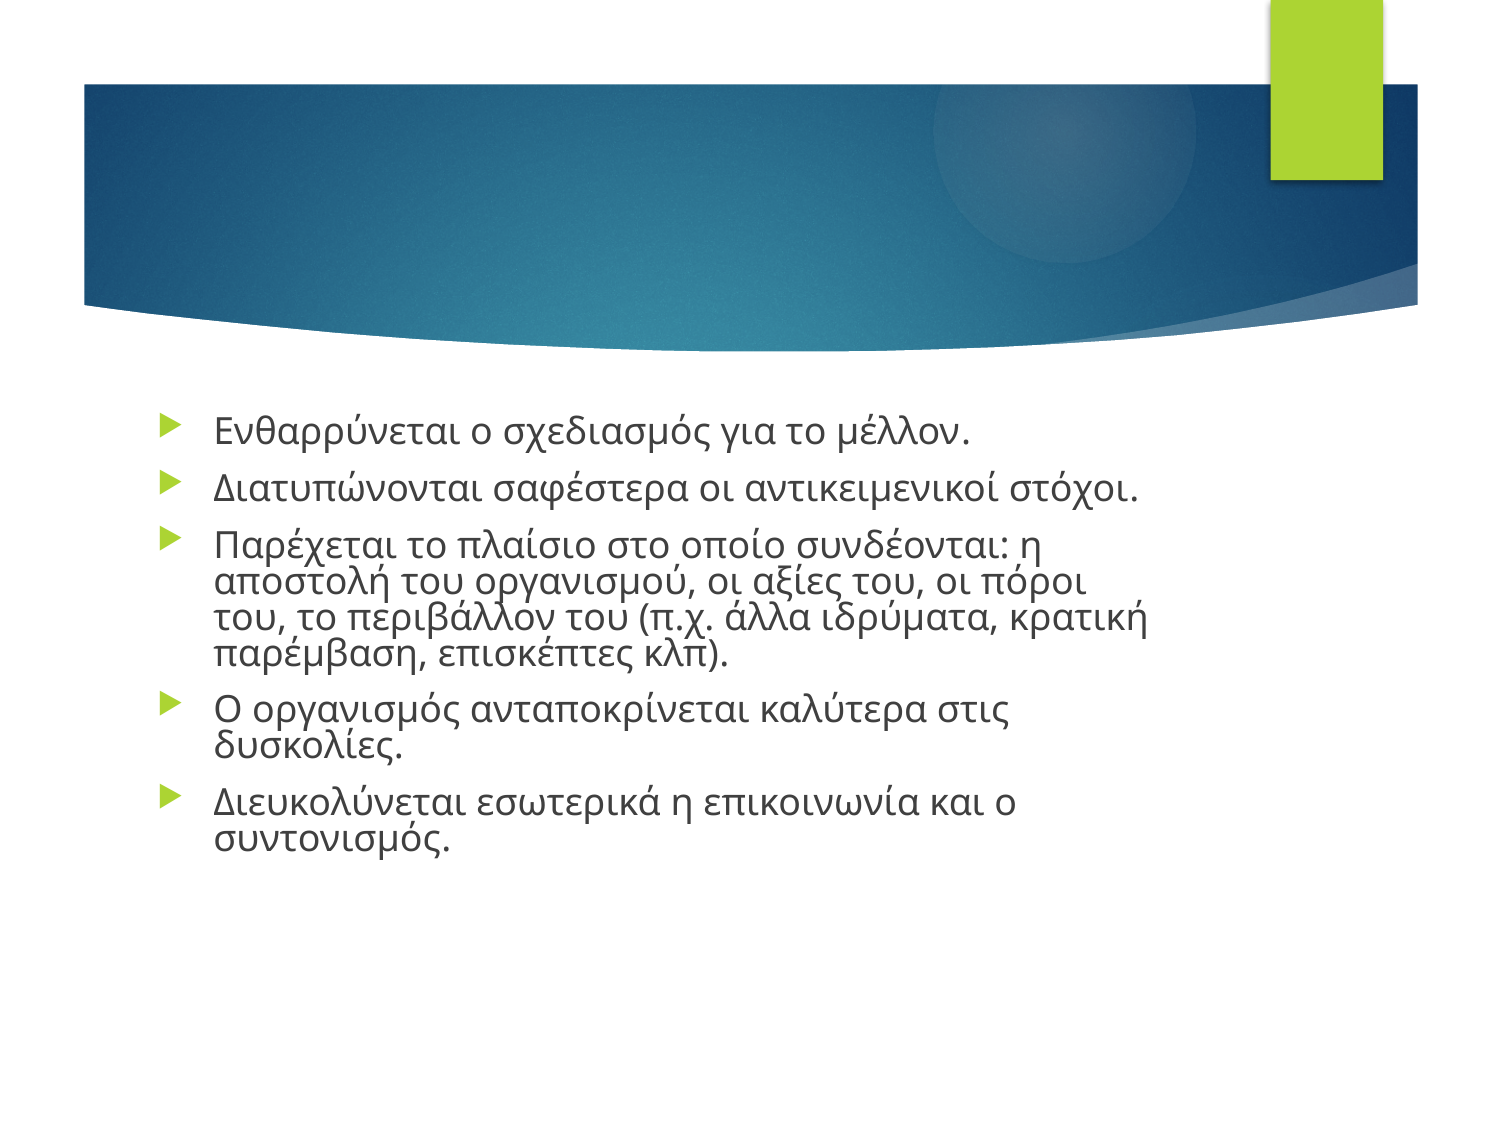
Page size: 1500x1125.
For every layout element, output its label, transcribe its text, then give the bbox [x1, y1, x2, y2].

list Ενθαρρύνεται ο σχεδιασμός για το μέλλον. Διατυπώνονται σαφέστερα οι αντικειμενικοί στόχοι. Παρέχεται το πλαίσιο στο οποίο συνδέονται: η αποστολή του οργανισμού, οι αξίες του, οι πόροι του, το περιβάλλον του (π.χ. άλλα ιδρύματα, κρατική παρέμβαση, επισκέπτες κλπ). Ο οργανισμός ανταποκρίνεται καλύτερα στις δυσκολίες. Διευκολύνεται εσωτερικά η επικοινωνία και ο συντονισμός. [142, 408, 1183, 988]
